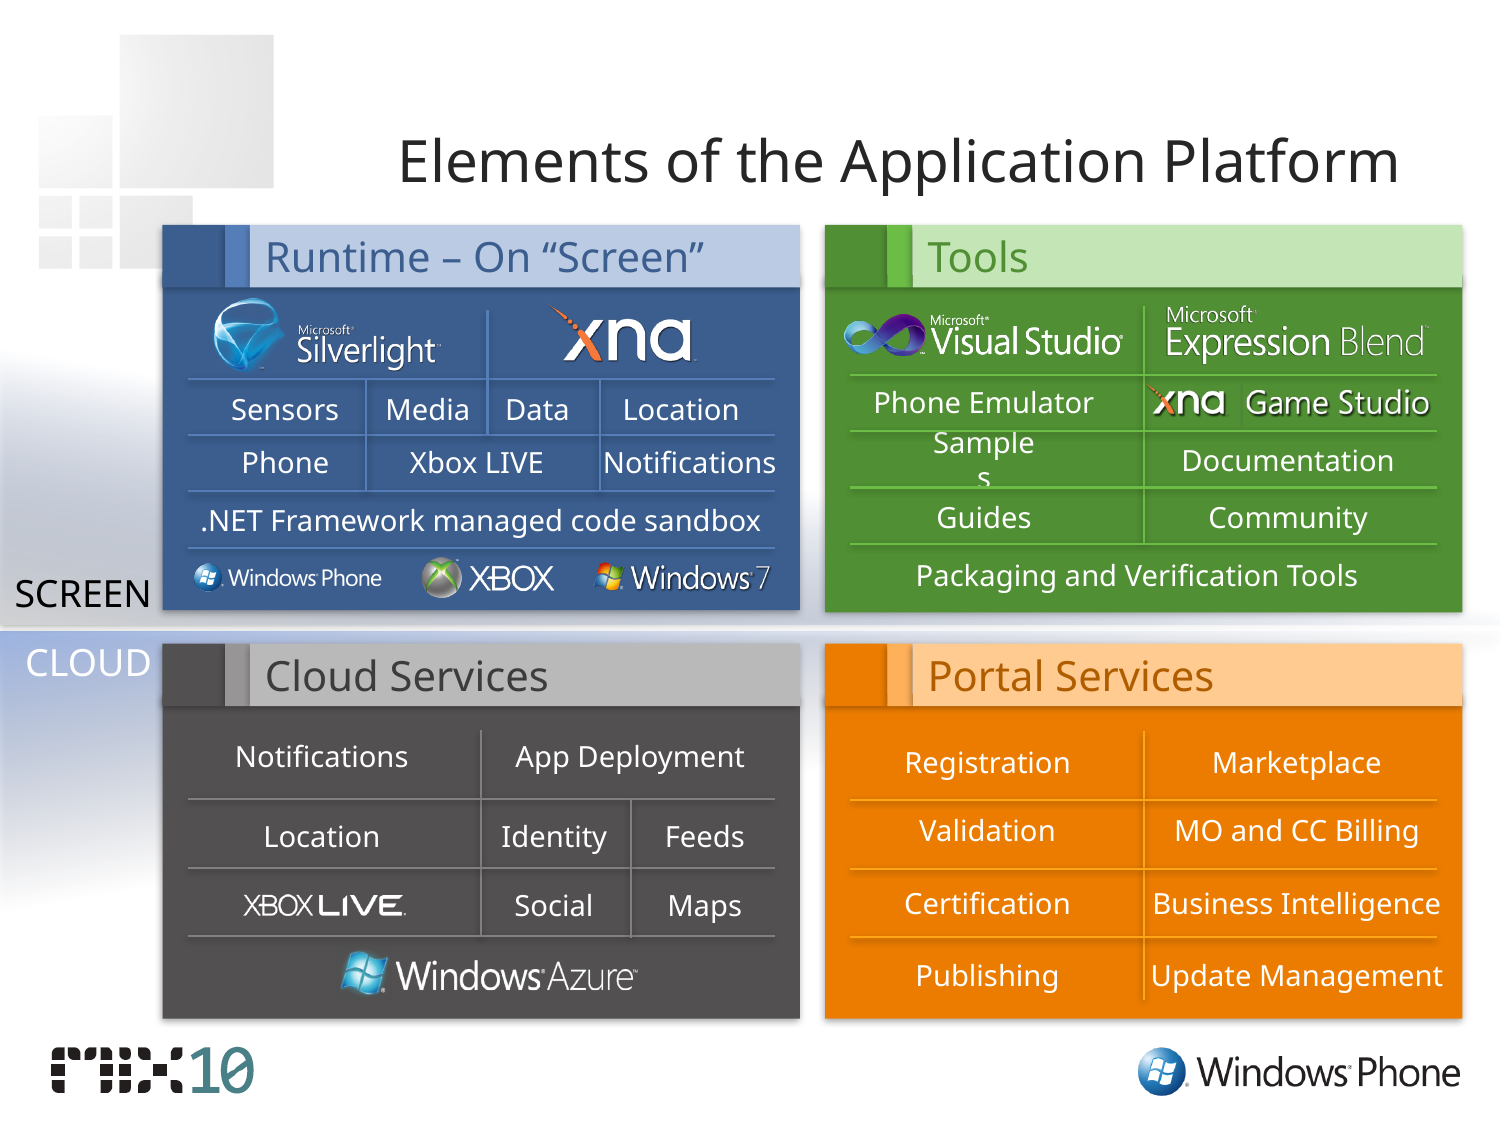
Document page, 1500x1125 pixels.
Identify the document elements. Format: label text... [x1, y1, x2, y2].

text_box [162, 713, 801, 1019]
picture [1128, 1041, 1467, 1101]
picture [46, 1040, 257, 1101]
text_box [162, 643, 801, 707]
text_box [824, 643, 1463, 707]
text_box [824, 294, 1463, 613]
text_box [0, 330, 1500, 926]
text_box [162, 294, 801, 611]
title Elements of the Application Platform [296, 83, 1416, 234]
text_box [162, 224, 801, 288]
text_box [824, 224, 1463, 288]
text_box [824, 713, 1463, 1019]
